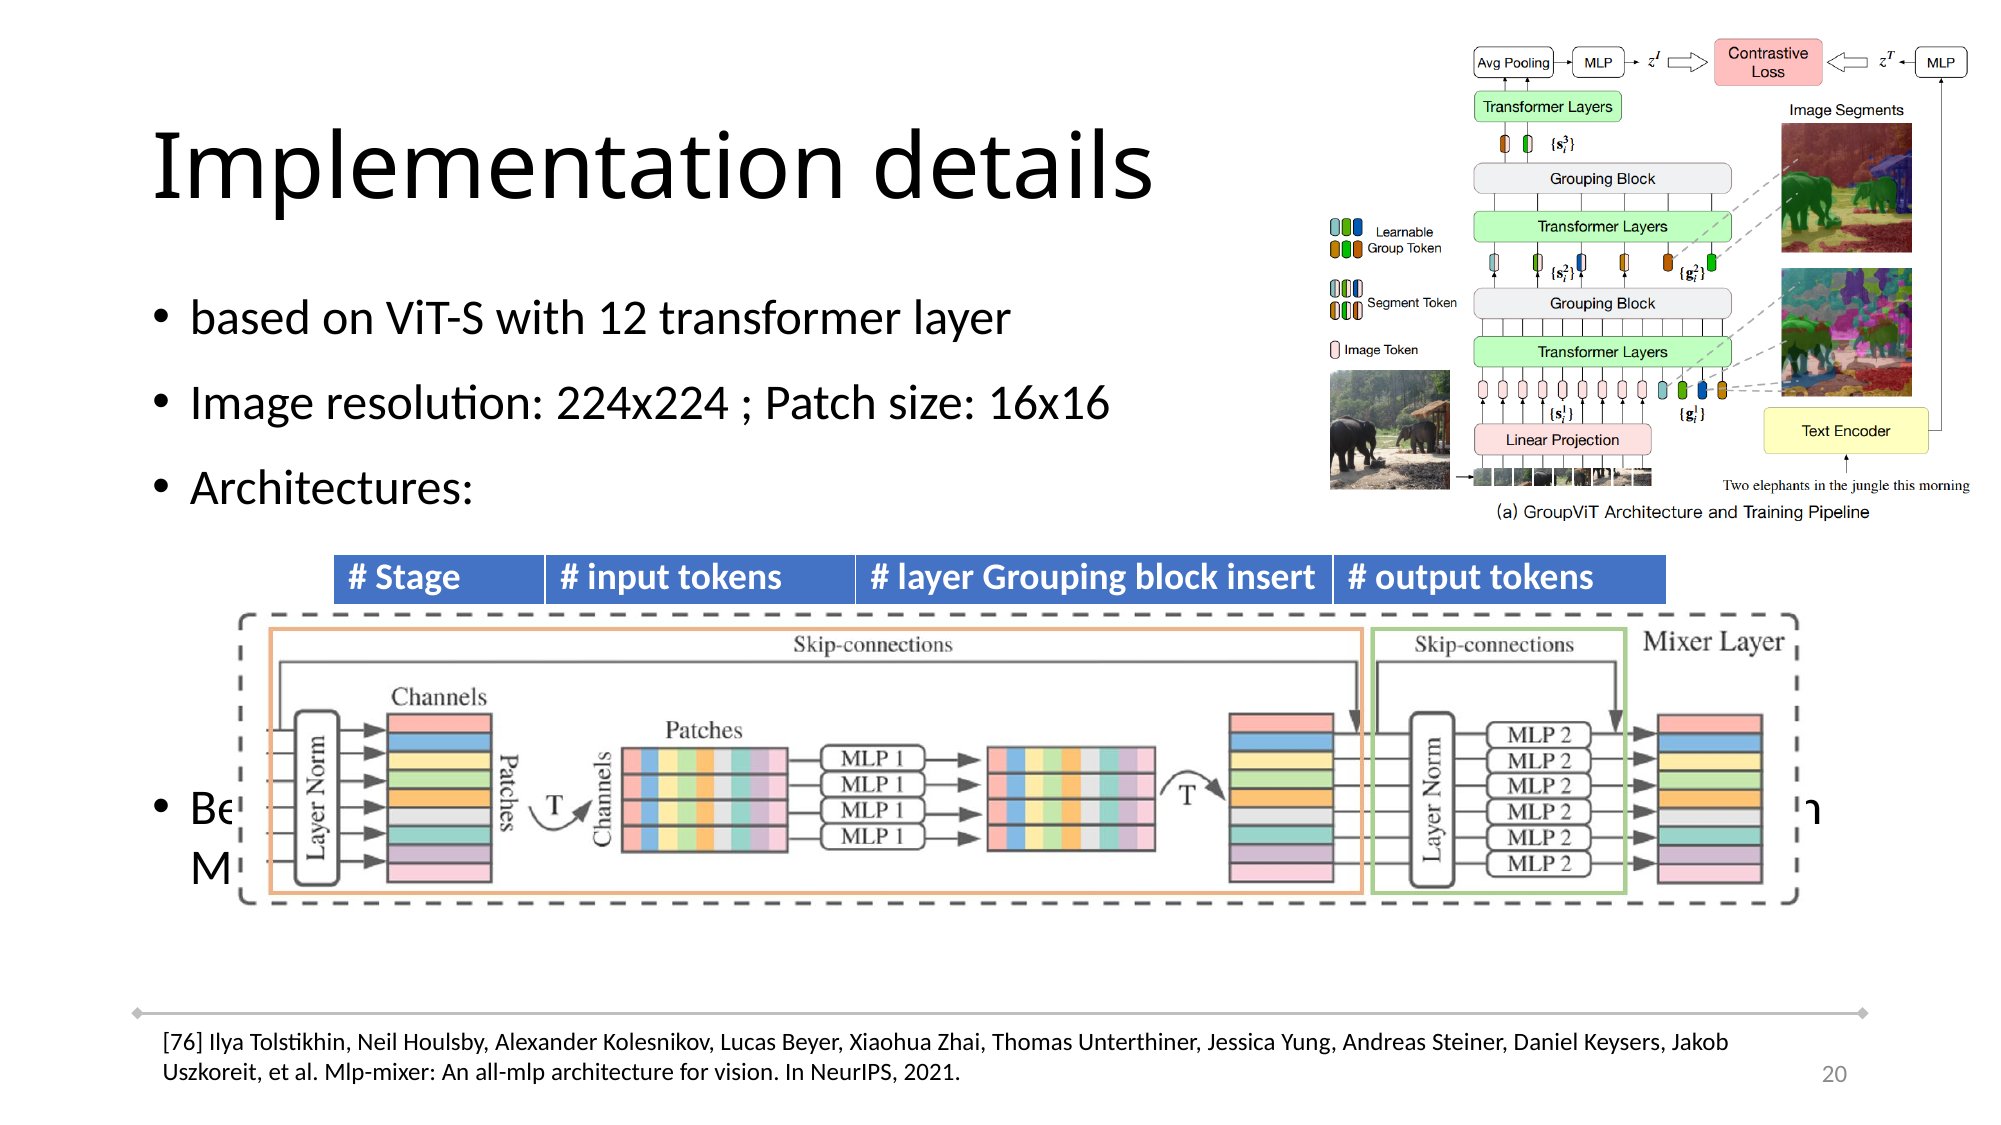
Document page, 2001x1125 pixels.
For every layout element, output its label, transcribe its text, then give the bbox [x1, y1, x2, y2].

table_header # Stage [334, 555, 544, 604]
title Implementation details [137, 59, 1312, 277]
text_box [76] Ilya Tolstikhin, Neil Houlsby, Alexander Kolesnikov, Lucas Beyer, Xiaohua Zhai, Thomas Unterthiner, Jessica Yung, Andreas Steiner, Daniel Keysers, Jakob Uszkoreit, et al. Mlp-mixer: An all-mlp architecture for vision. In NeurIPS, 2021. [147, 1018, 1853, 1094]
table_header # layer Grouping block insert [856, 555, 1332, 604]
slide_number 20 [1412, 1042, 1863, 1103]
picture [1312, 22, 1974, 530]
table_header # output tokens [1334, 555, 1666, 604]
list based on ViT-S with 12 transformer layer Image resolution: 224x224 ; Patch size: 16x16 Architectures: Before the grouping block, we project the 64 group tokens into 8 tokens using an MLP-Mixer layer [76] and output 8 segment tokens. [137, 277, 1901, 1014]
table_header # input tokens [546, 555, 855, 604]
picture [232, 604, 1806, 918]
